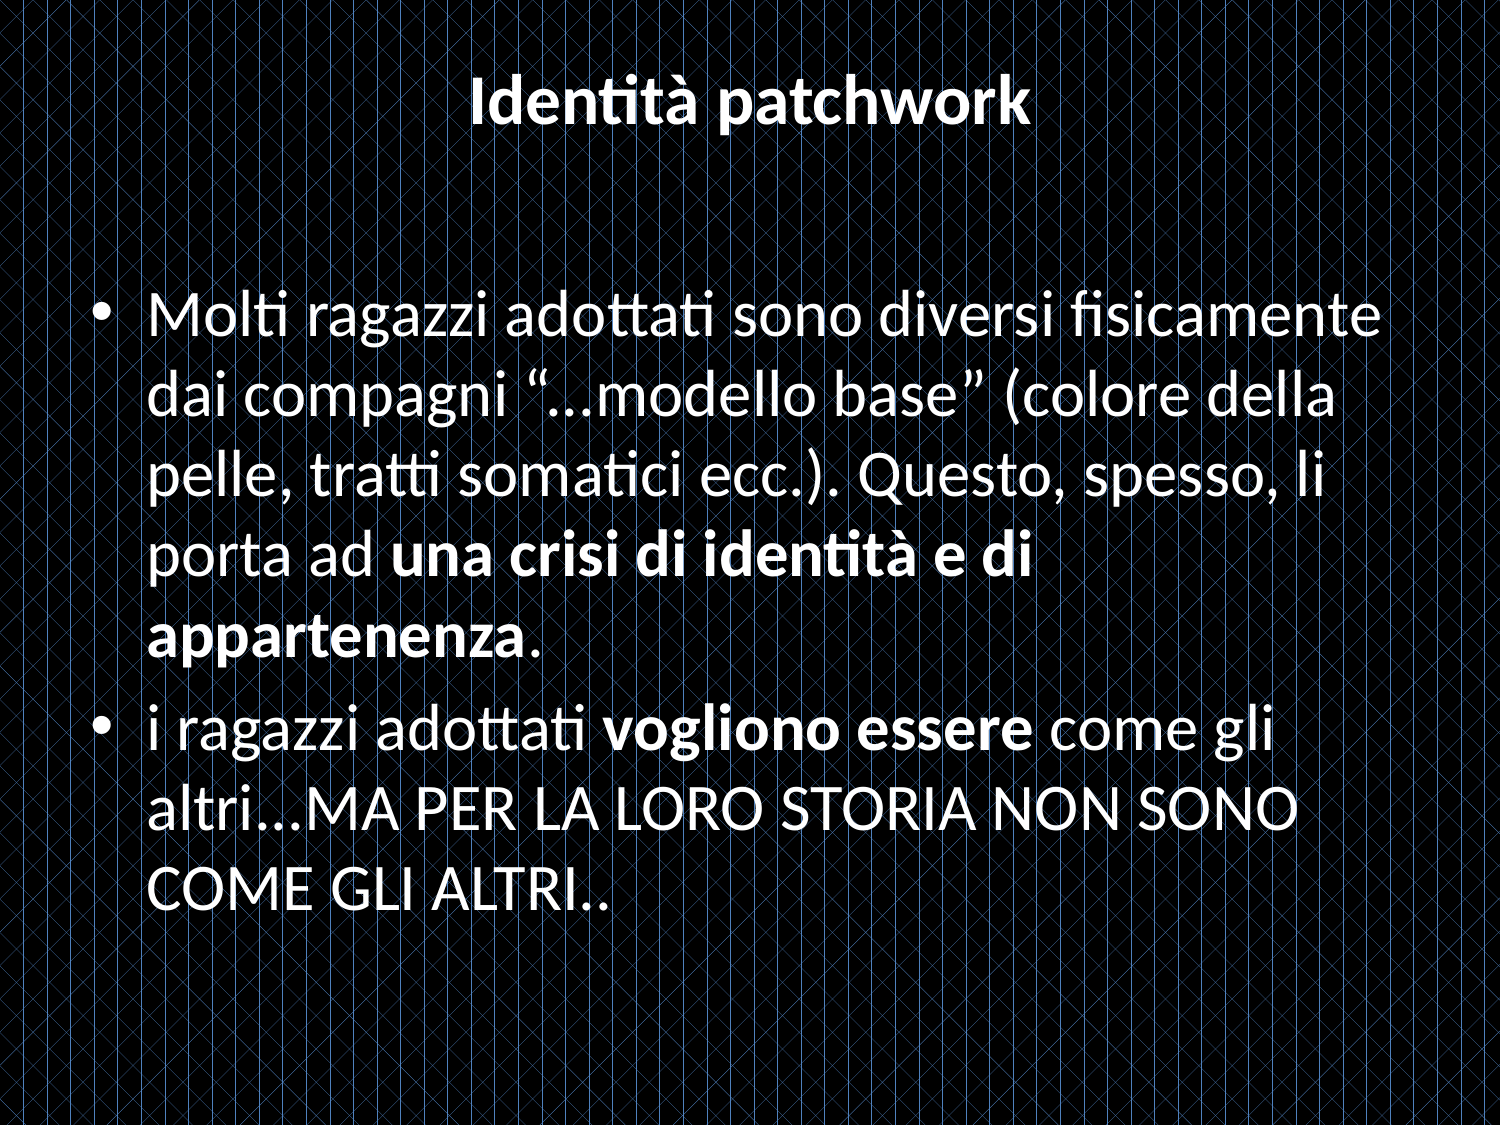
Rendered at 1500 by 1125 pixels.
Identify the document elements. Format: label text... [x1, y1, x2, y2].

title Identità patchwork [75, 45, 1425, 233]
list Molti ragazzi adottati sono diversi fisicamente dai compagni “...modello base” (colore della pelle, tratti somatici ecc.). Questo, spesso, li porta ad una crisi di identità e di appartenenza. i ragazzi adottati vogliono essere come gli altri...MA PER LA LORO STORIA NON SONO COME GLI ALTRI.. [75, 262, 1425, 1005]
